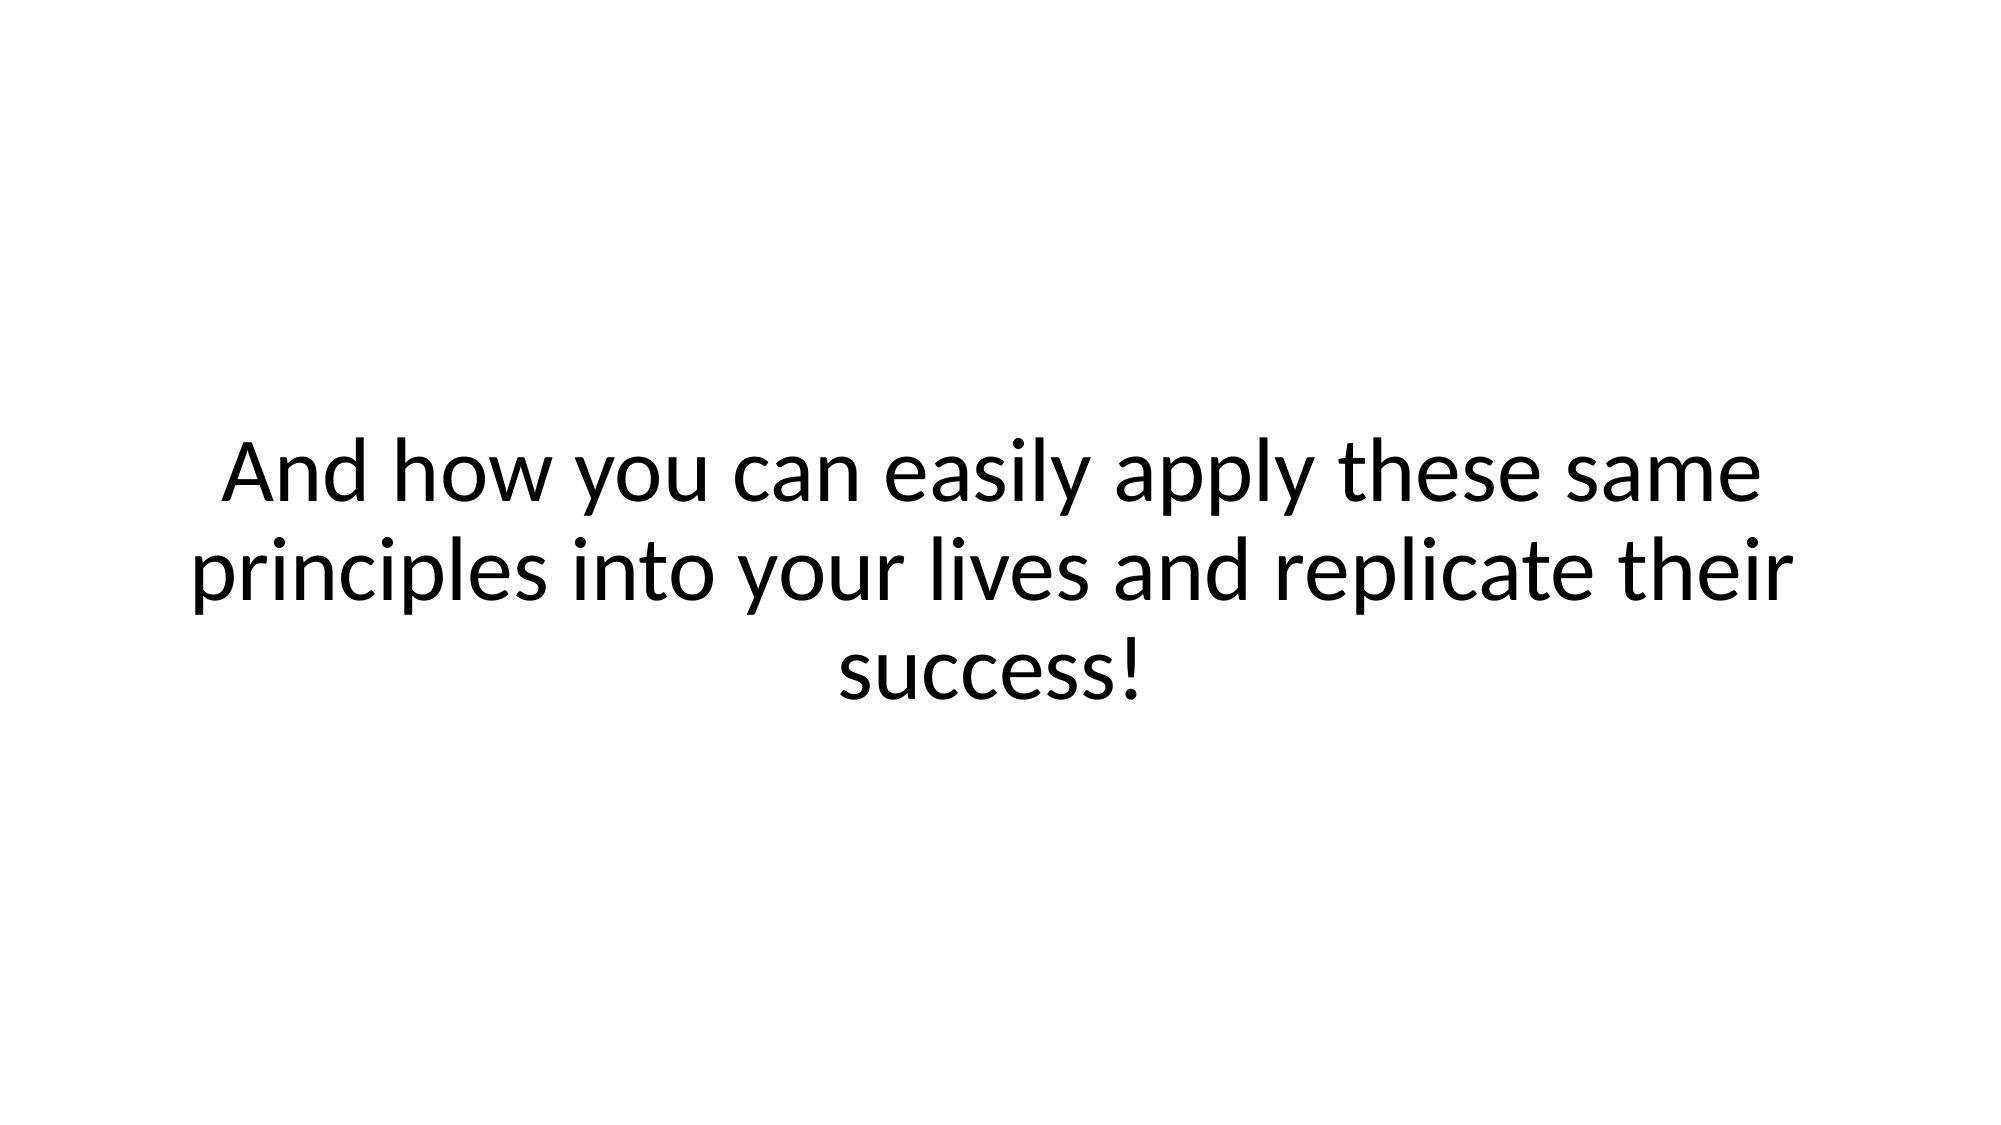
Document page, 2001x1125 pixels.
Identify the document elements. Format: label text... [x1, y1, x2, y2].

list And how you can easily apply these same principles into your lives and replicate their success! [129, 414, 1855, 1066]
